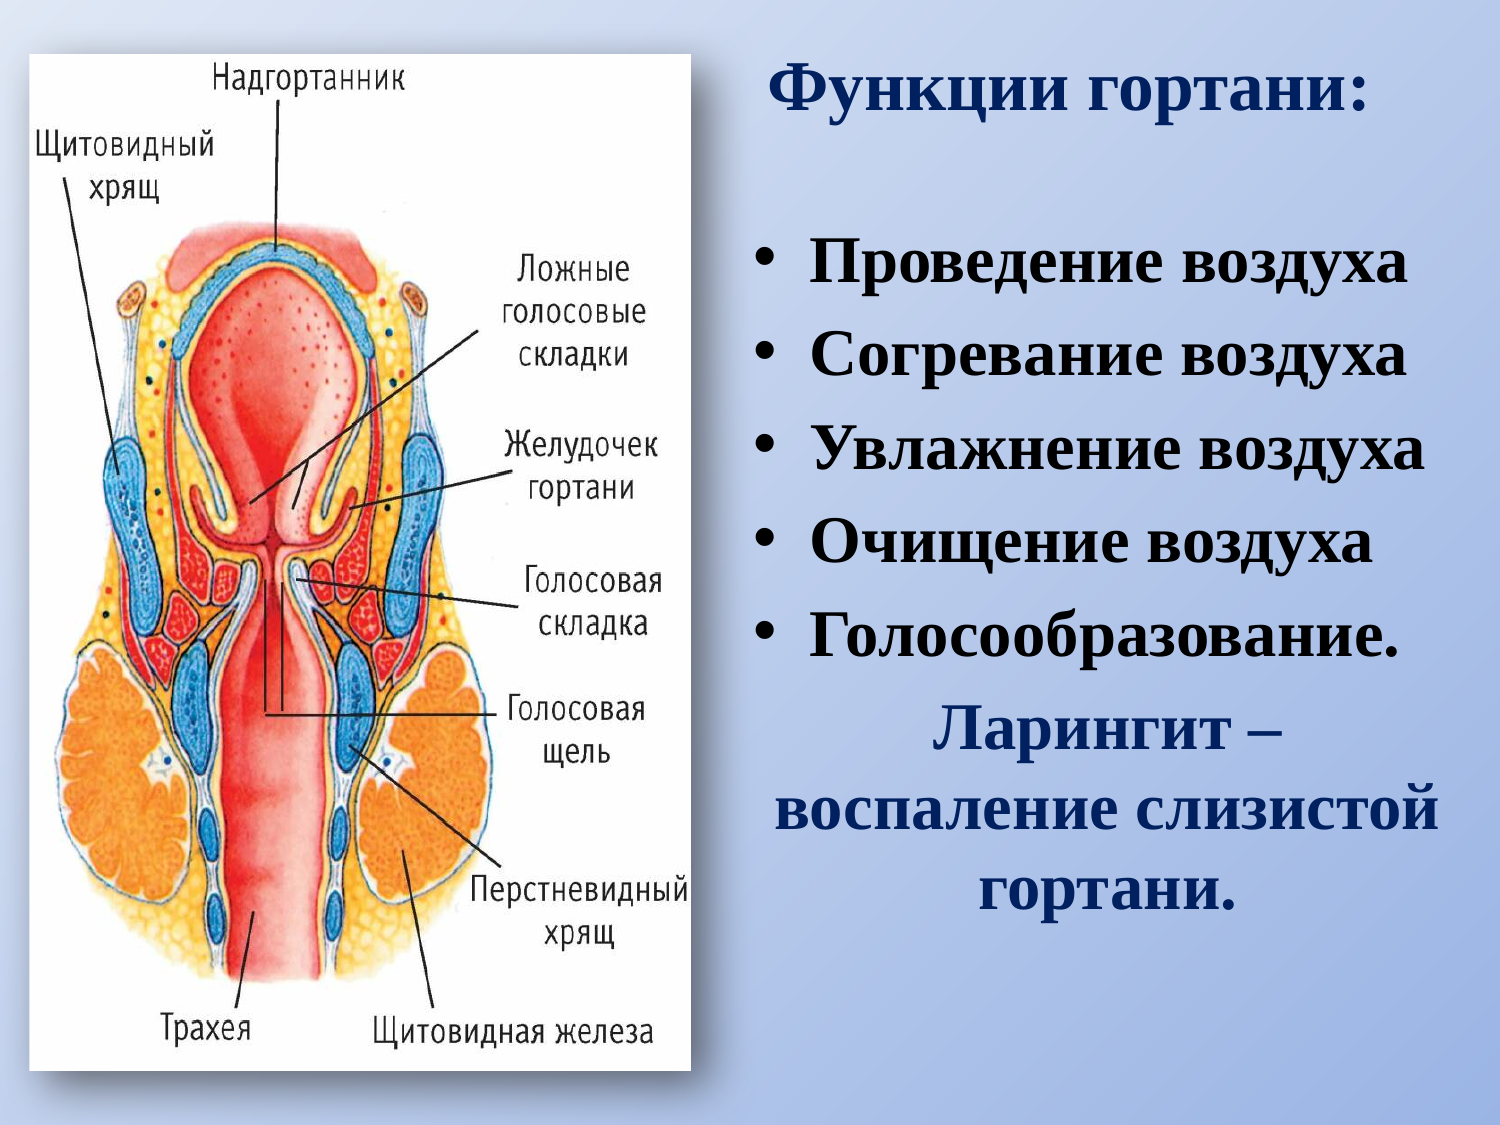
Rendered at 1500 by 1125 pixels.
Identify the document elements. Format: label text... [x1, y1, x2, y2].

title Функции гортани: [665, 30, 1474, 208]
picture [29, 54, 692, 1071]
list Проведение воздуха Согревание воздуха Увлажнение воздуха Очищение воздуха Голосообразование. Ларингит – воспаление слизистой гортани. [742, 208, 1478, 951]
